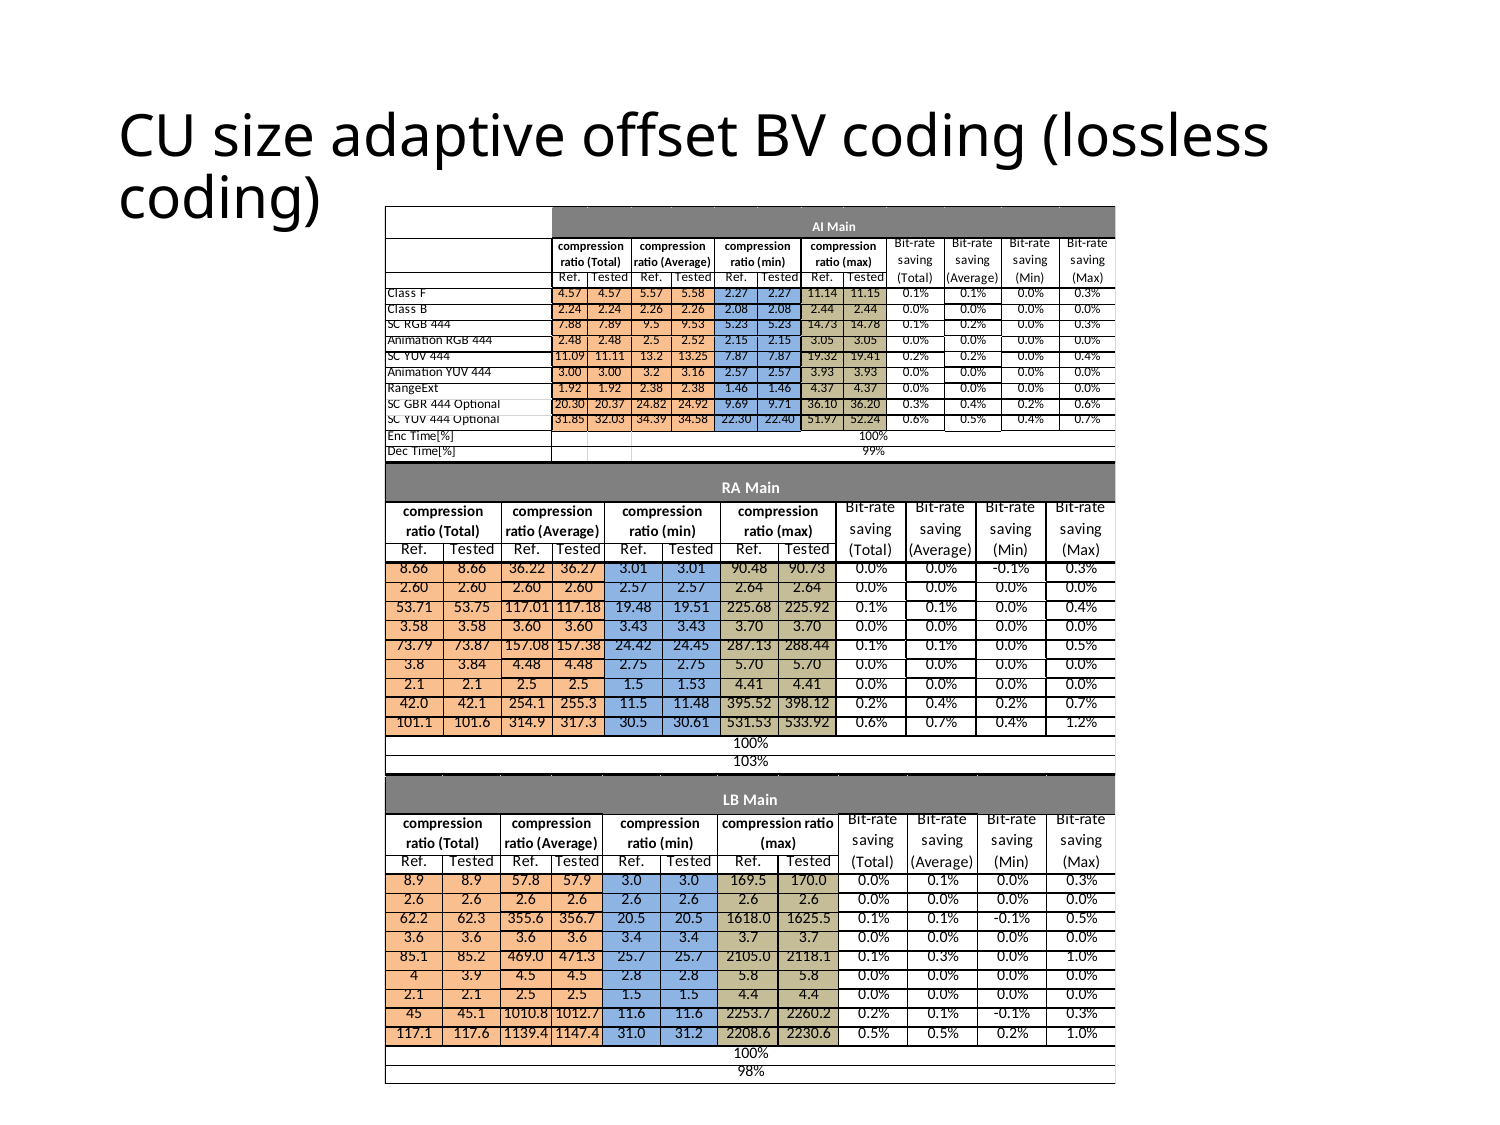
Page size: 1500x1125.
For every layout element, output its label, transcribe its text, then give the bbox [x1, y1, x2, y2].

title CU size adaptive offset BV coding (lossless coding) [103, 59, 1397, 278]
picture [384, 195, 1116, 1084]
